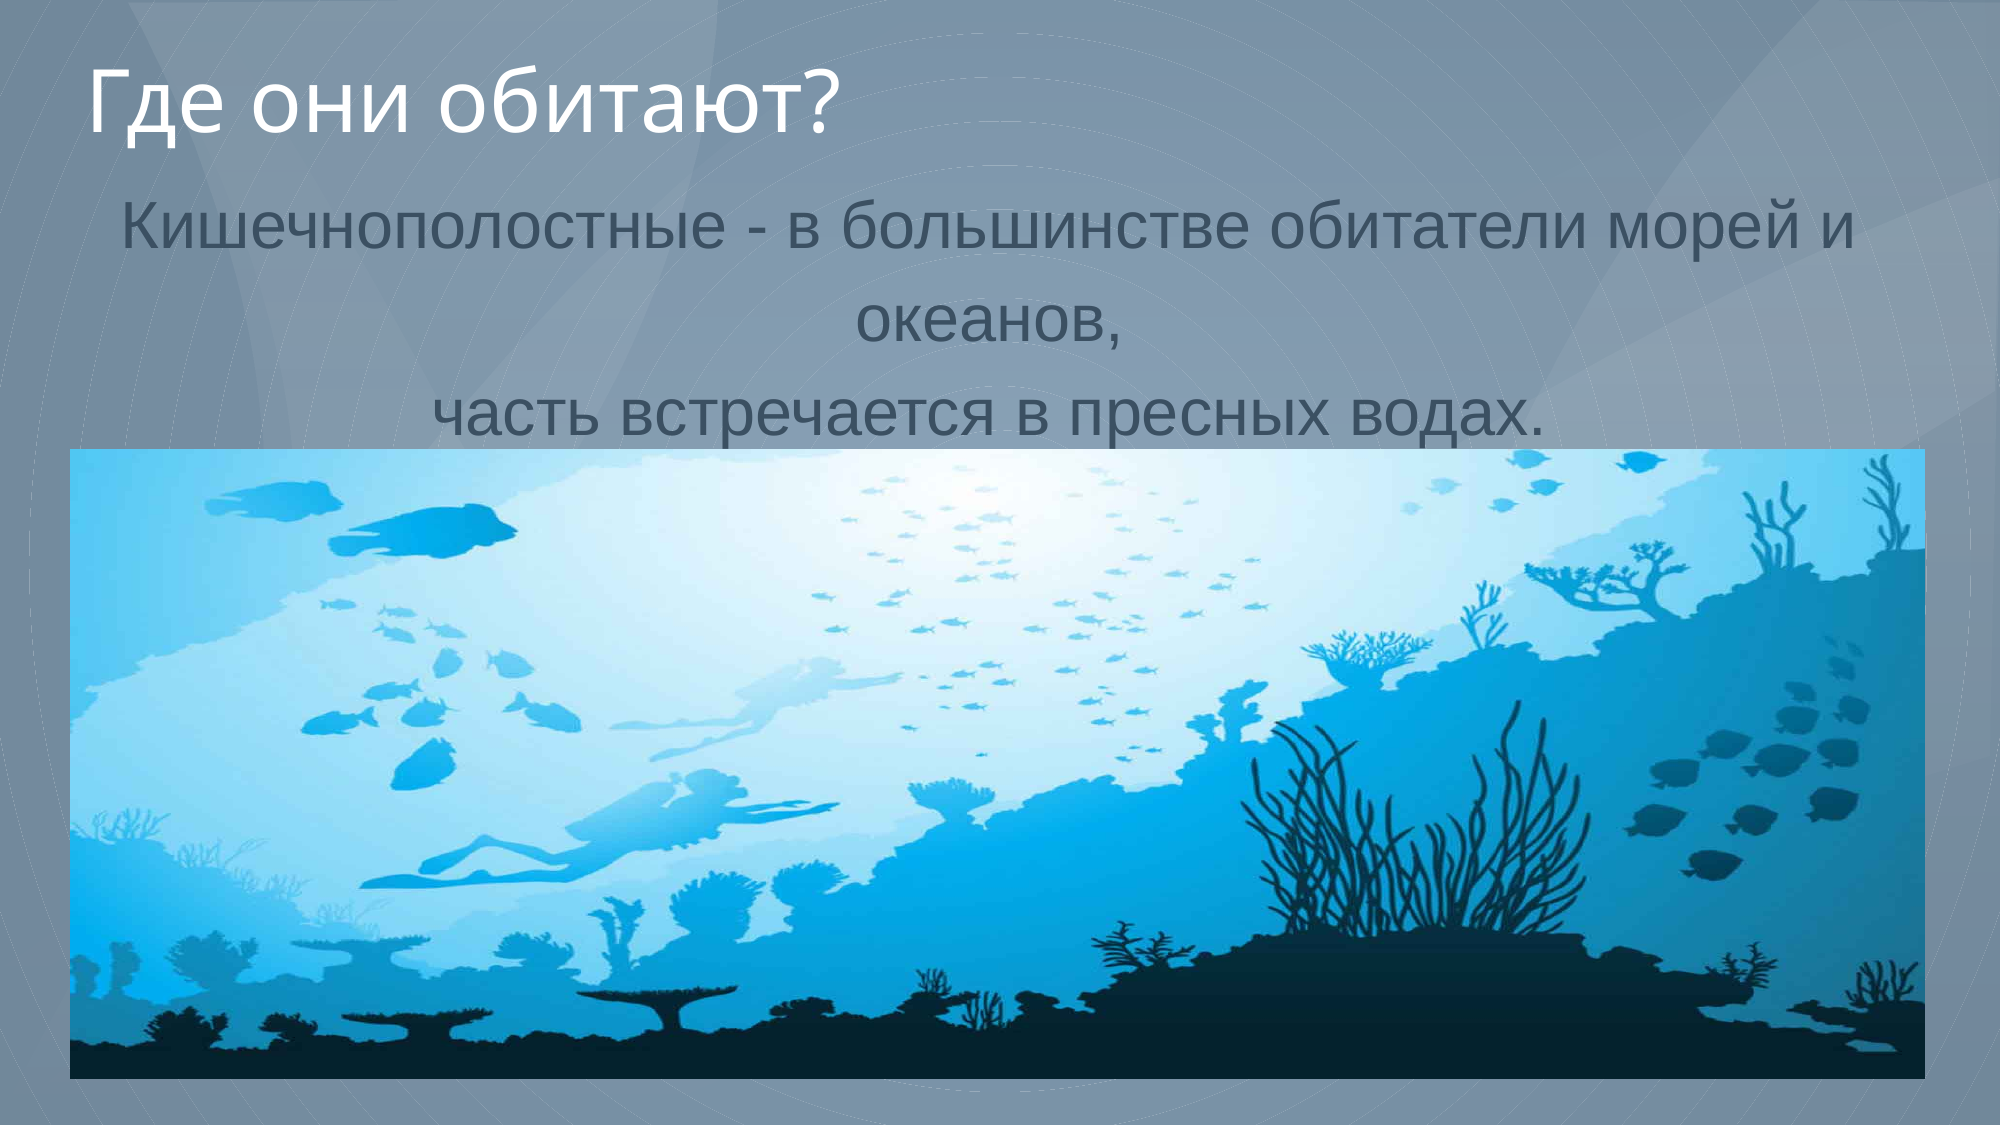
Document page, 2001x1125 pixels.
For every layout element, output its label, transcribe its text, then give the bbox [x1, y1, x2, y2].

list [70, 449, 1926, 1079]
list Кишечнополостные - в большинстве обитатели морей и океанов, часть встречается в пресных водах. [72, 174, 1925, 367]
title Где они обитают? [70, 20, 1925, 175]
